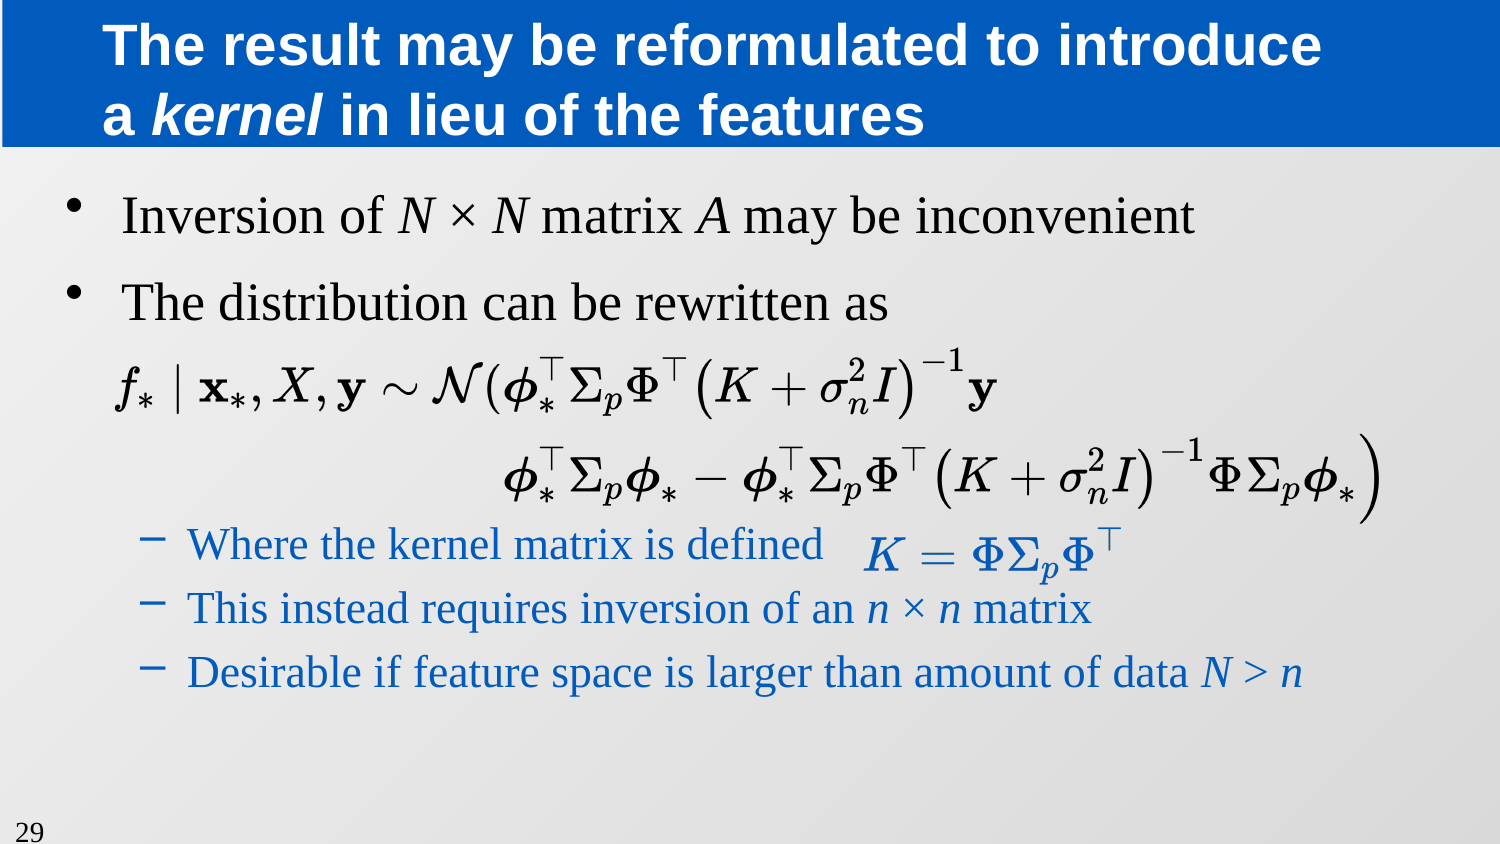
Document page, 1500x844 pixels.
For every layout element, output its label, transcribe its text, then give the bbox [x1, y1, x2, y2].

picture [862, 527, 1126, 585]
title The result may be reformulated to introduce a kernel in lieu of the features [87, 0, 1363, 147]
list Inversion of N × N matrix A may be inconvenient The distribution can be rewritten as Where the kernel matrix is defined This instead requires inversion of an n × n matrix Desirable if feature space is larger than amount of data N > n [49, 171, 1488, 760]
slide_number 29 [0, 806, 101, 844]
picture [112, 346, 1388, 525]
